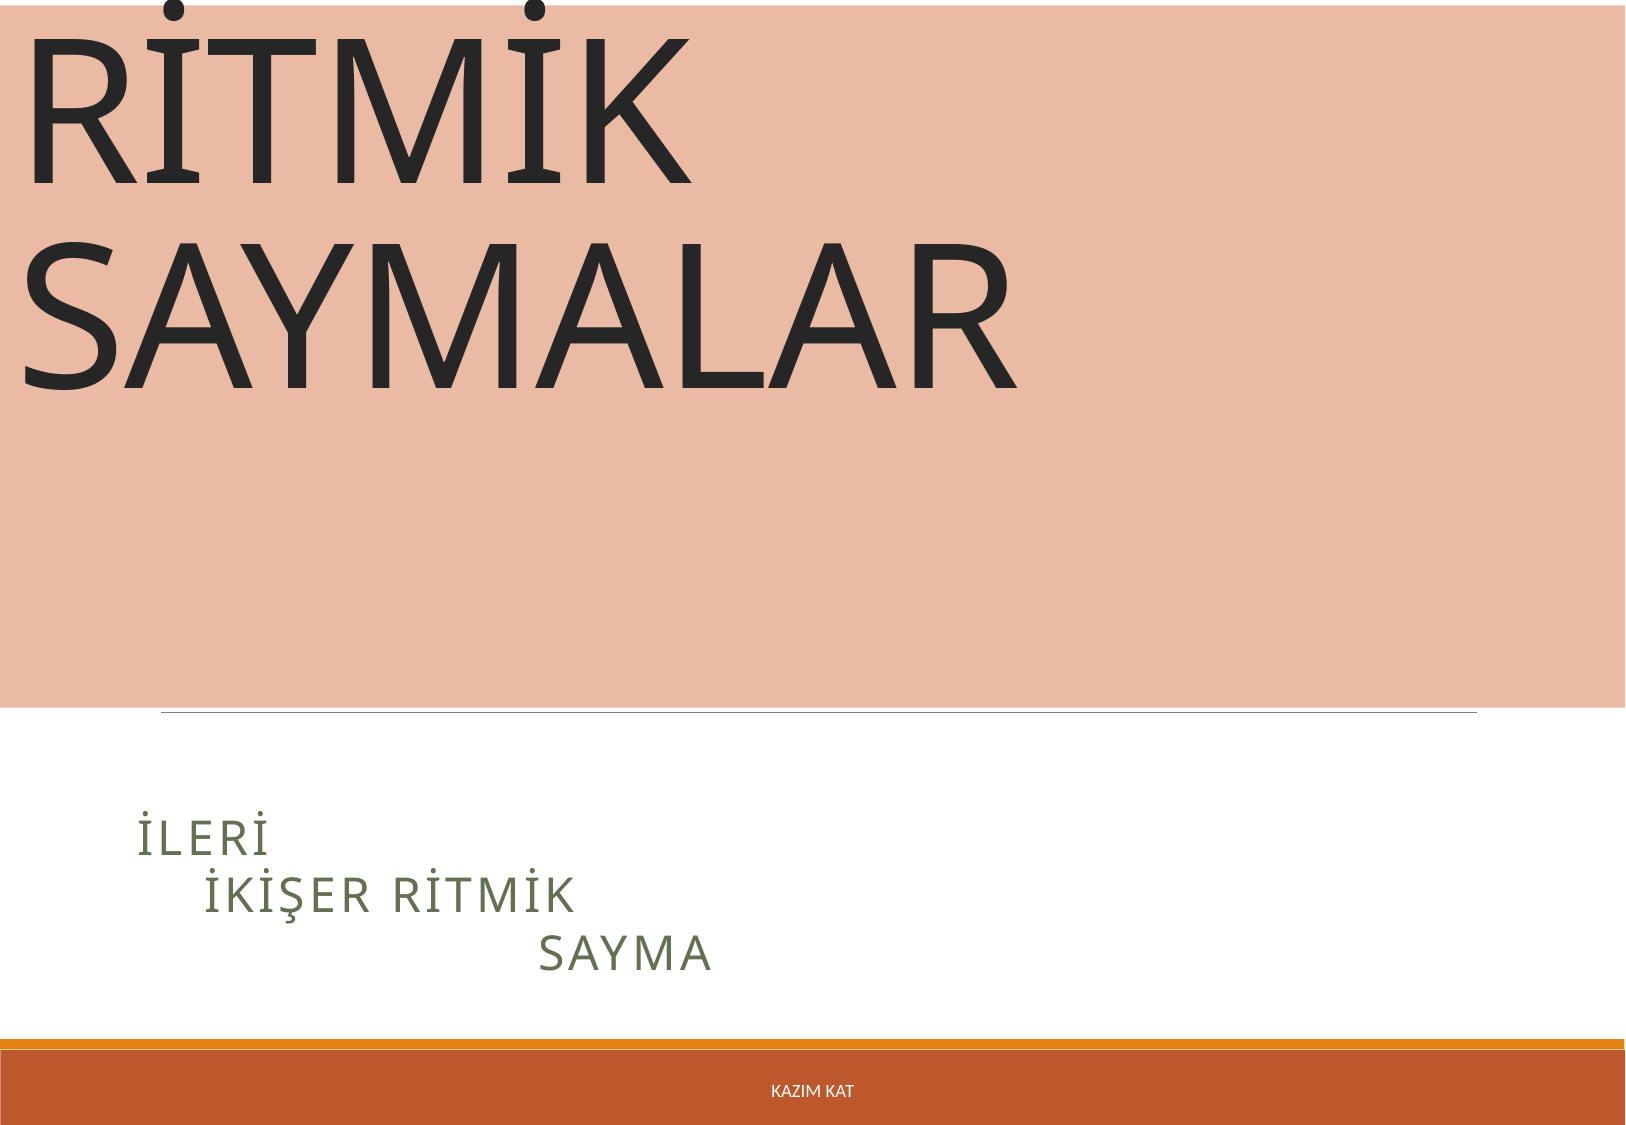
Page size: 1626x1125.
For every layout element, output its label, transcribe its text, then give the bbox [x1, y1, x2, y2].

subtitle İLERİ İKİŞER RİTMİK SAYMA [122, 805, 1463, 994]
title RİTMİK SAYMALAR [0, 5, 1625, 708]
footer KAZIM KAT [491, 1059, 1135, 1120]
